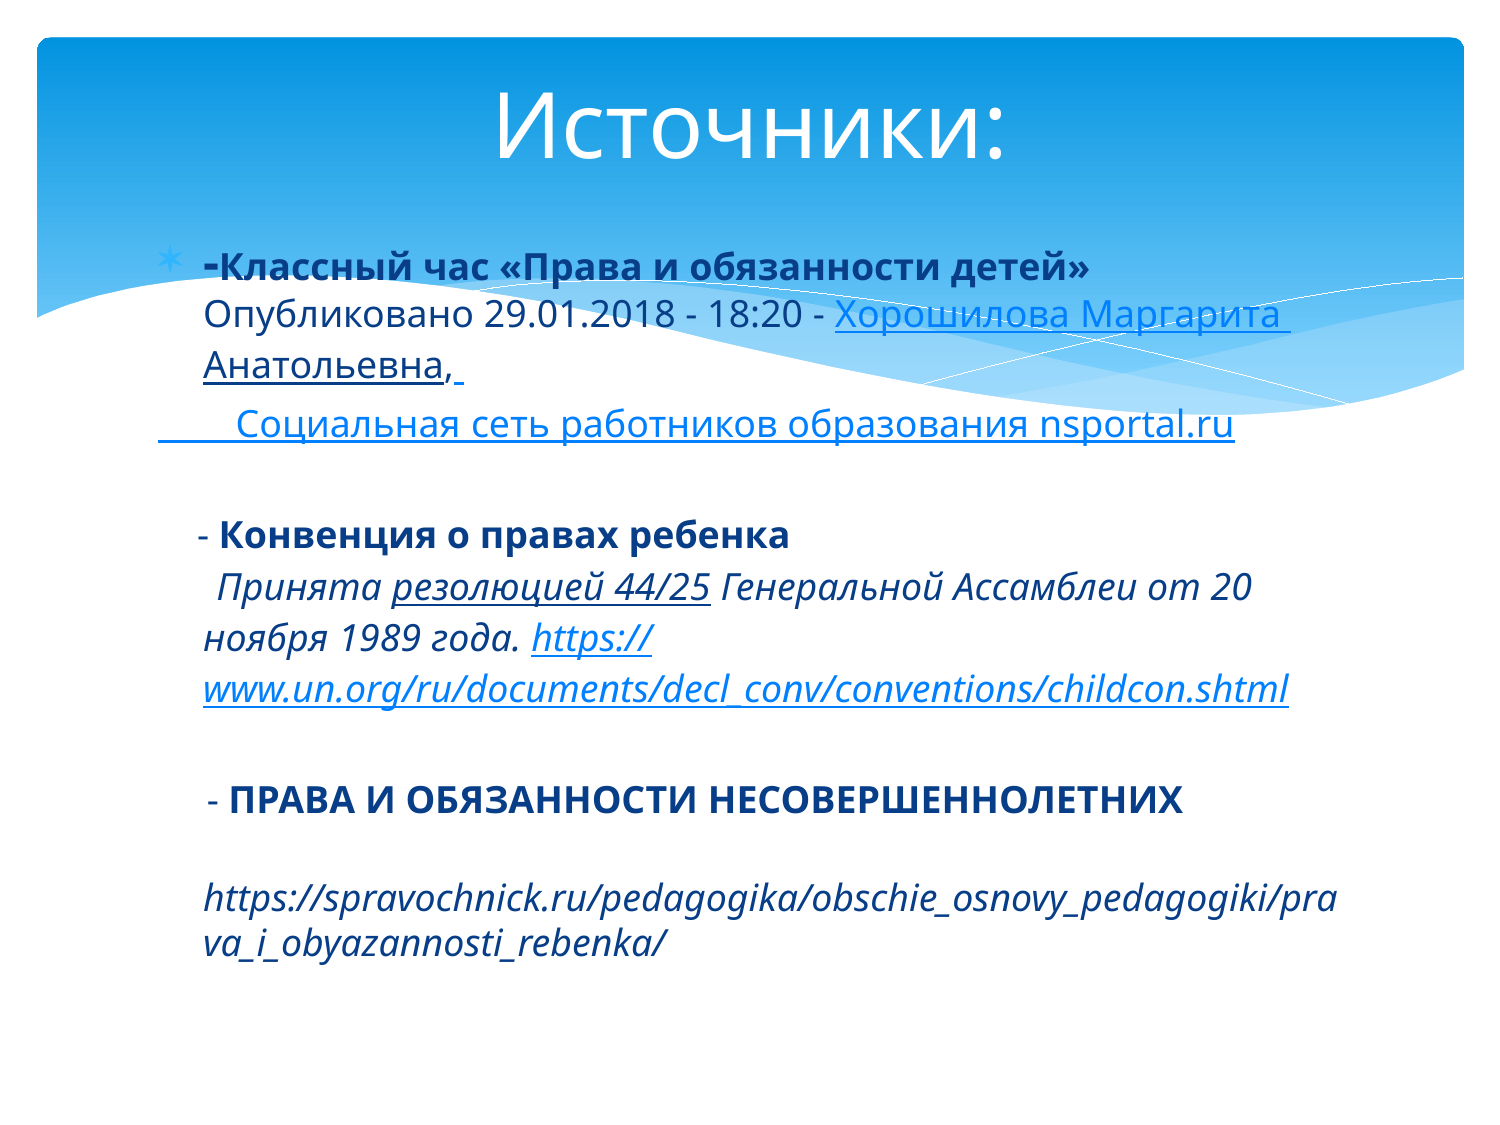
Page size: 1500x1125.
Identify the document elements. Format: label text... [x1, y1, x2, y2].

list -Классный час «Права и обязанности детей» Опубликовано 29.01.2018 - 18:20 - Хорошилова Маргарита Анатольевна, Социальная сеть работников образования nsportal.ru - Конвенция о правах ребенка Принята резолюцией 44/25 Генеральной Ассамблеи от 20 ноября 1989 года. https://www.un.org/ru/documents/decl_conv/conventions/childcon.shtml - ПРАВА И ОБЯЗАННОСТИ НЕСОВЕРШЕННОЛЕТНИХ https://spravochnick.ru/pedagogika/obschie_osnovy_pedagogiki/prava_i_obyazannosti_rebenka/ [143, 222, 1359, 1005]
title Источники: [75, 55, 1425, 188]
